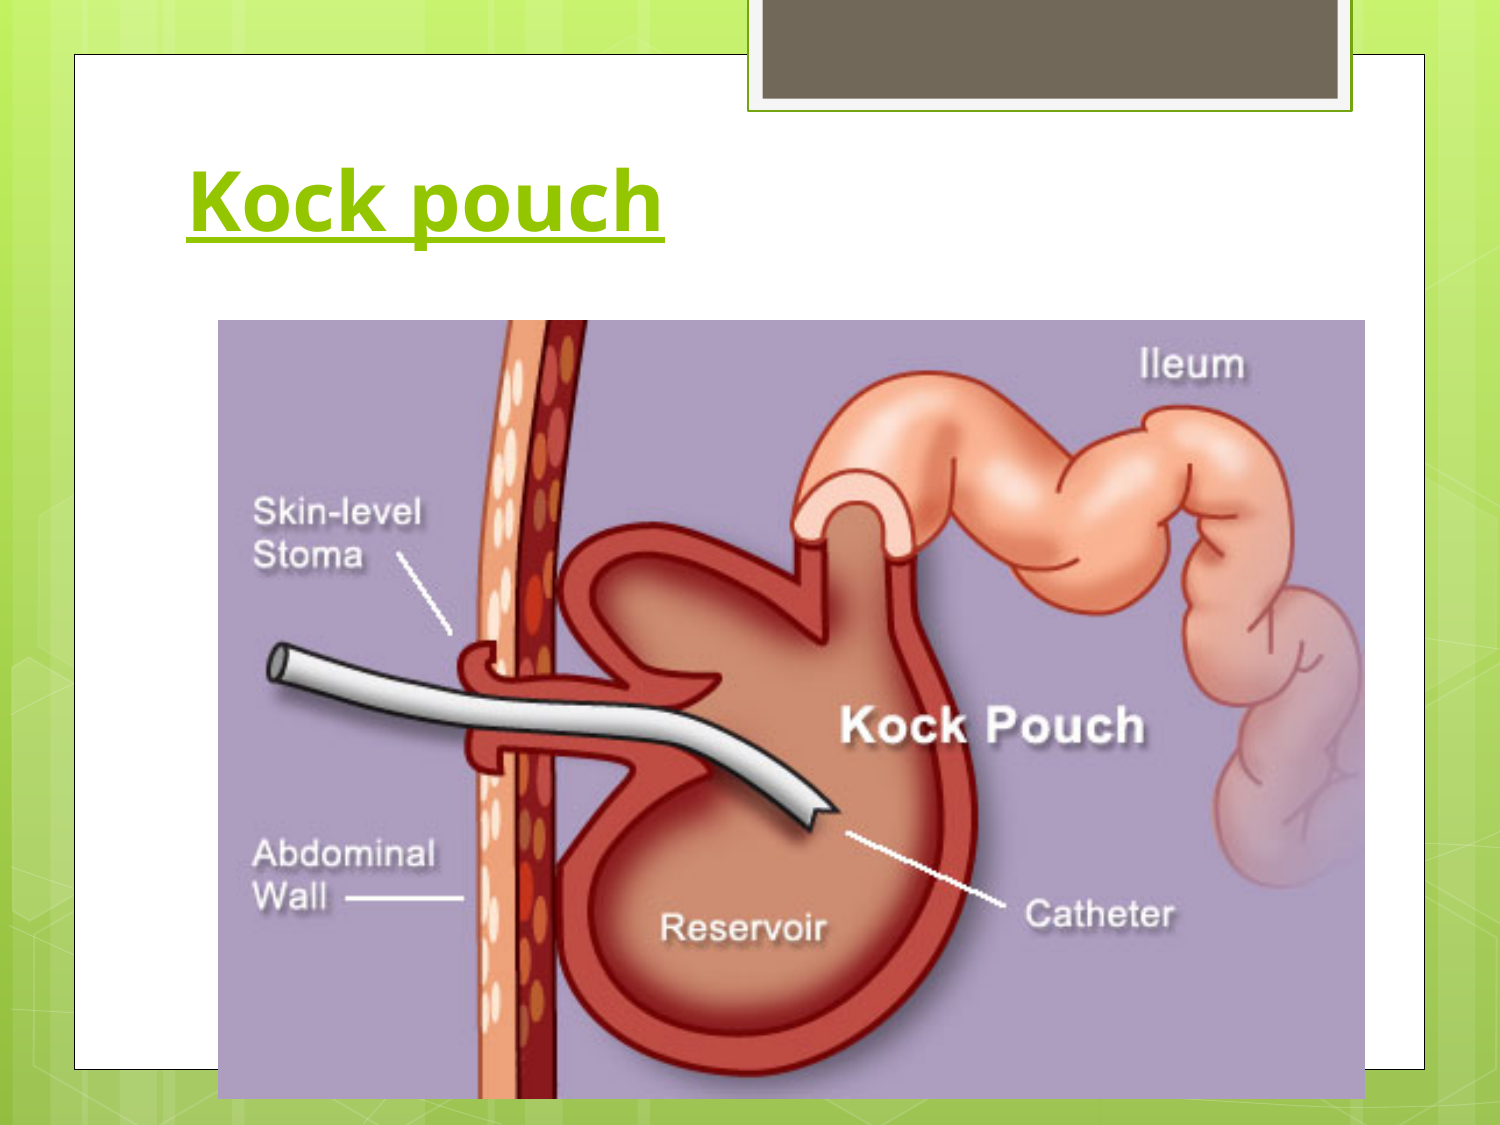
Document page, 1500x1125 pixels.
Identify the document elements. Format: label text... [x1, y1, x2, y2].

title Kock pouch [171, 78, 1324, 256]
picture [218, 319, 1365, 1099]
